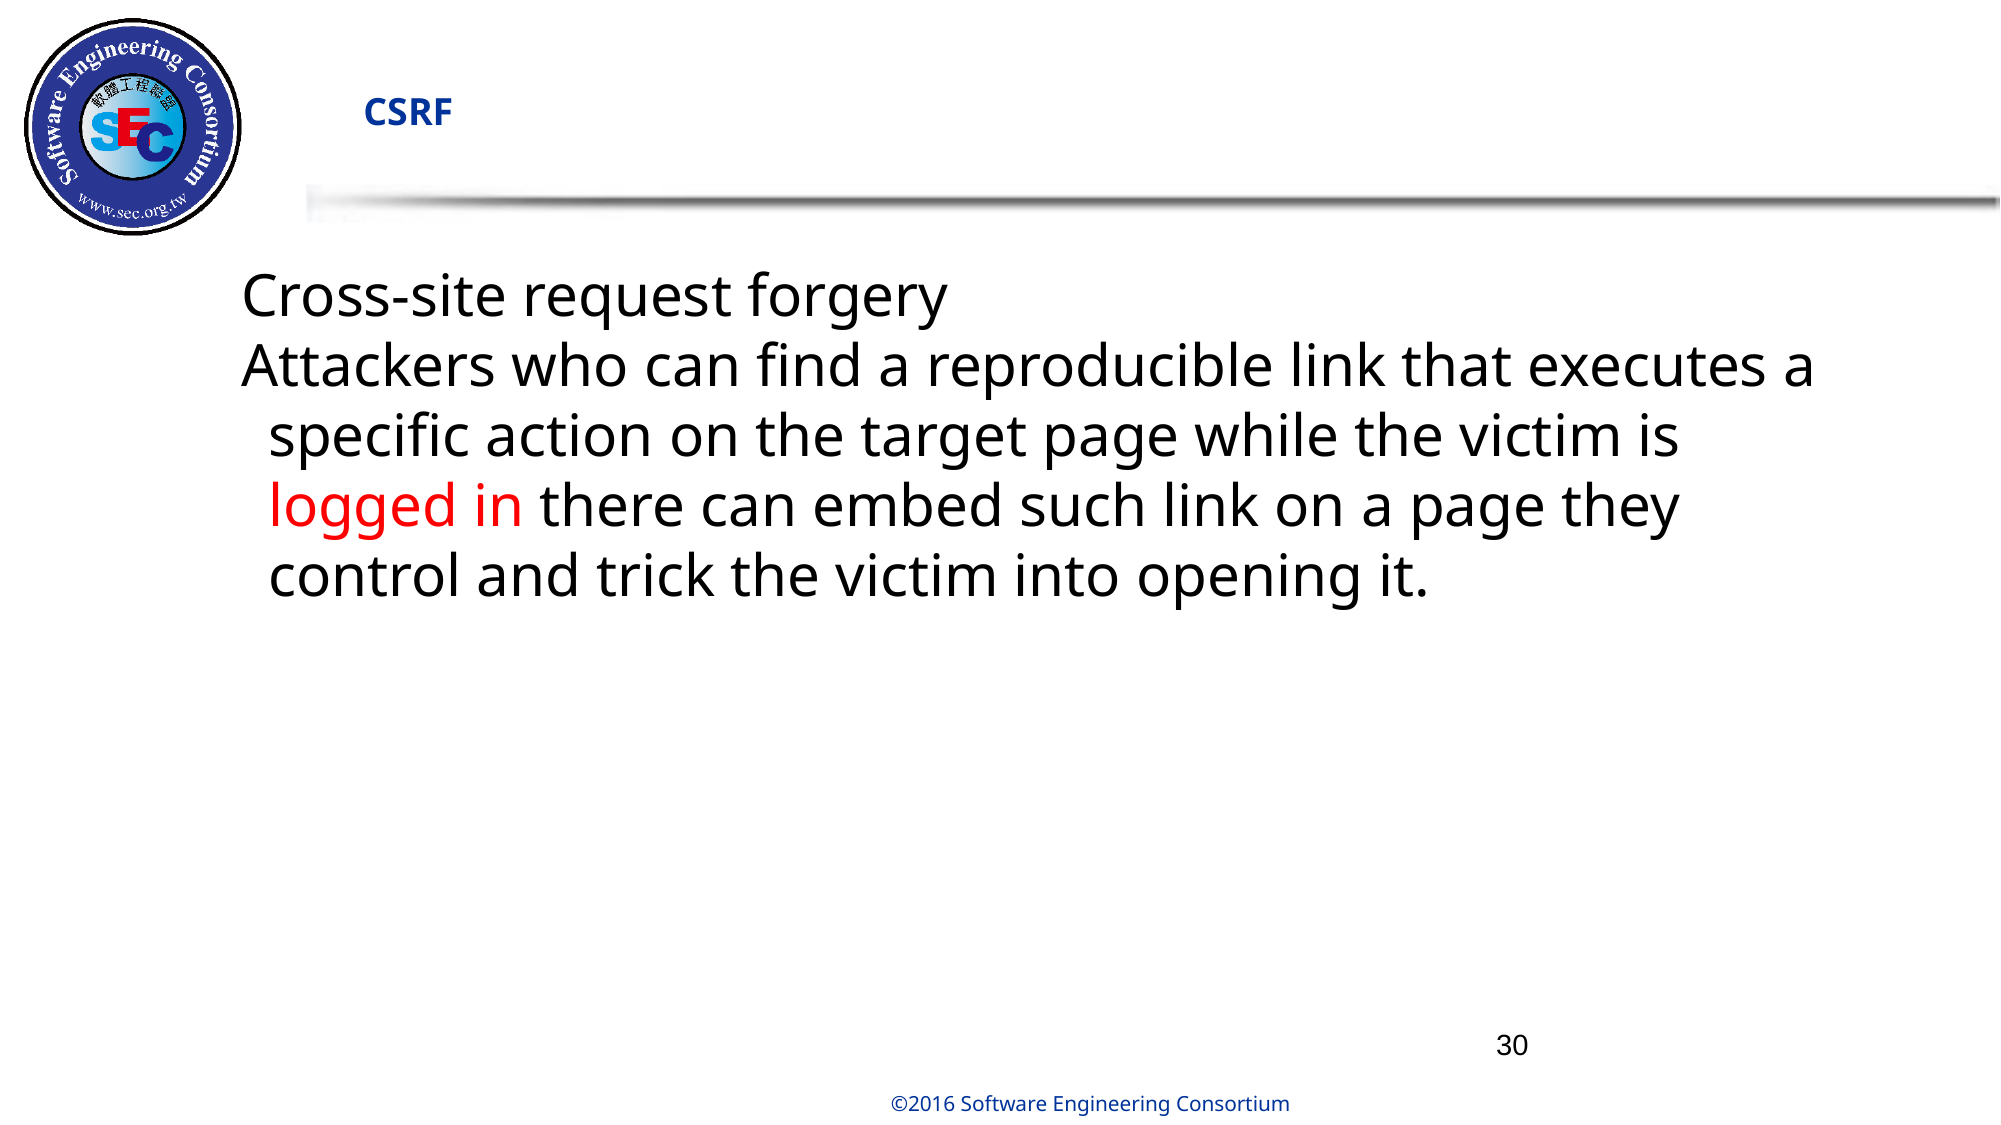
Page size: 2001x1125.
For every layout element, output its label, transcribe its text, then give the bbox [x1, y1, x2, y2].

picture [306, 184, 2000, 223]
picture [0, 0, 265, 259]
slide_number ‹#› [1481, 1019, 1898, 1094]
list Cross-site request forgery Attackers who can find a reproducible link that executes a specific action on the target page while the victim is logged in there can embed such link on a page they control and trick the victim into opening it. [196, 243, 1898, 1000]
title CSRF [348, 42, 2000, 179]
